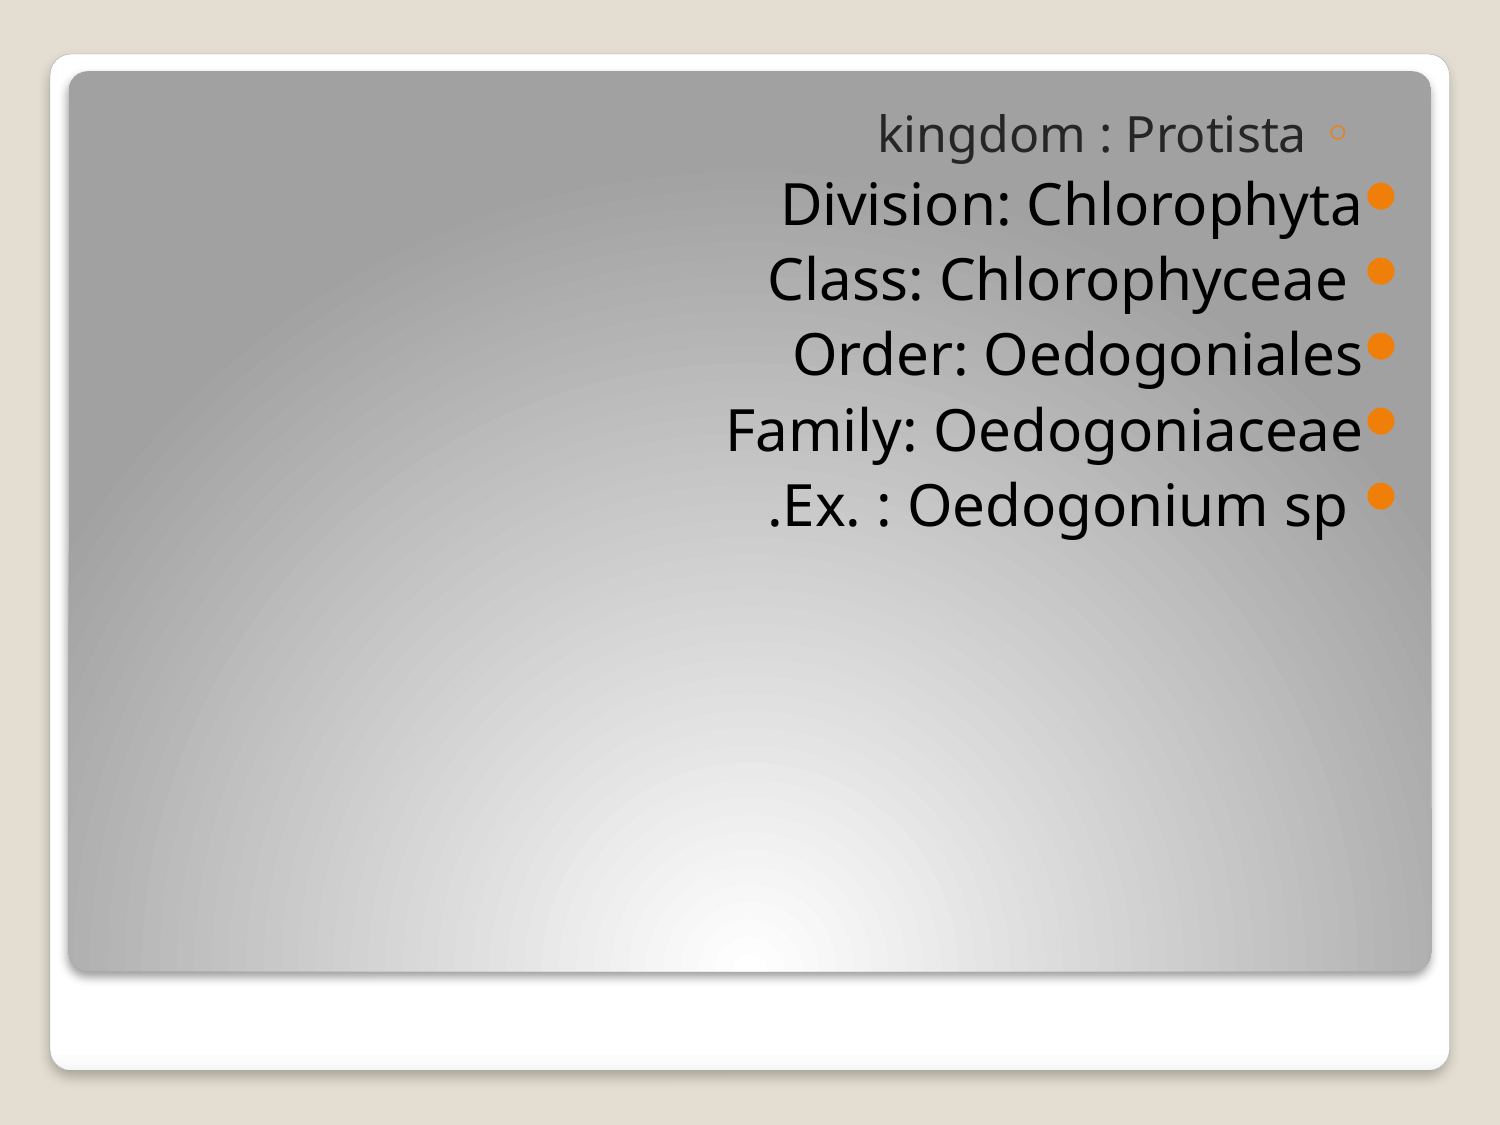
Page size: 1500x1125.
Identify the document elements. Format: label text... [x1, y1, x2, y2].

list kingdom : Protista Division: Chlorophyta Class: Chlorophyceae Order: Oedogoniales Family: Oedogoniaceae Ex. : Oedogonium sp. [82, 86, 1425, 774]
